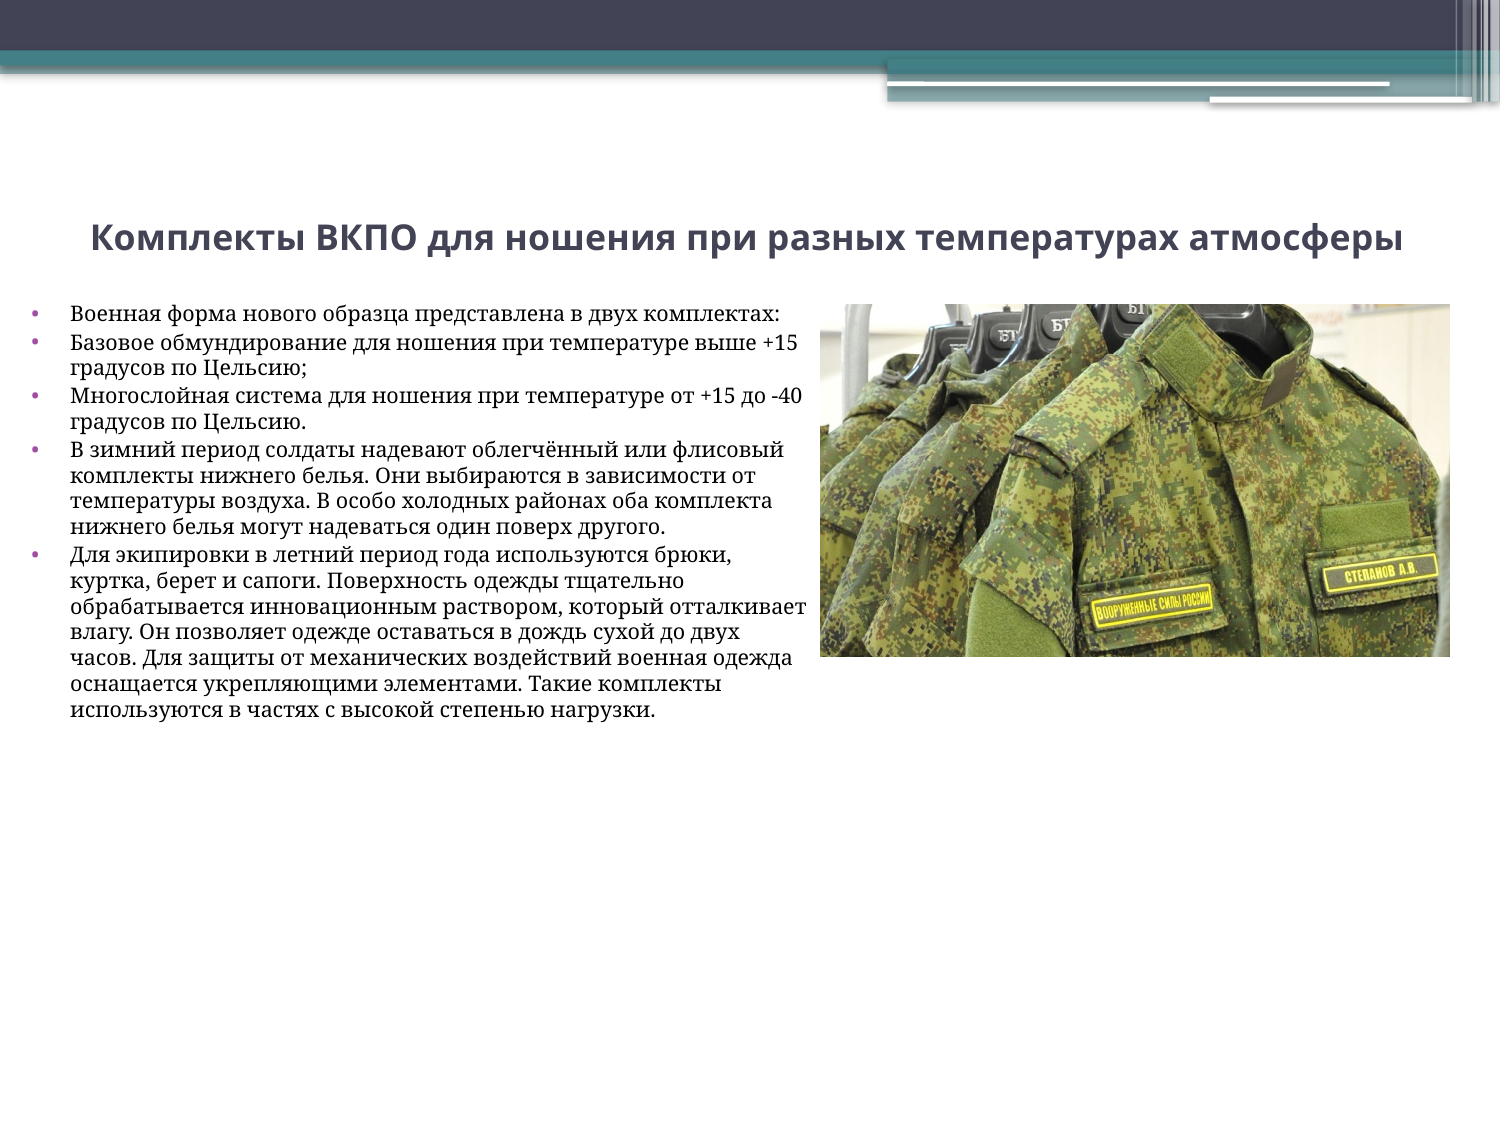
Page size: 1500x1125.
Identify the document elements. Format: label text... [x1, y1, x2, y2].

list Военная форма нового образца представлена в двух комплектах: Базовое обмундирование для ношения при температуре выше +15 градусов по Цельсию; Многослойная система для ношения при температуре от +15 до -40 градусов по Цельсию. В зимний период солдаты надевают облегчённый или флисовый комплекты нижнего белья. Они выбираются в зависимости от температуры воздуха. В особо холодных районах оба комплекта нижнего белья могут надеваться один поверх другого. Для экипировки в летний период года используются брюки, куртка, берет и сапоги. Поверхность одежды тщательно обрабатывается инновационным раствором, который отталкивает влагу. Он позволяет одежде оставаться в дождь сухой до двух часов. Для защиты от механических воздействий военная одежда оснащается укрепляющими элементами. Такие комплекты используются в частях с высокой степенью нагрузки. [0, 292, 828, 792]
picture [820, 304, 1450, 657]
title Комплекты ВКПО для ношения при разных температурах атмосферы [75, 187, 1425, 301]
